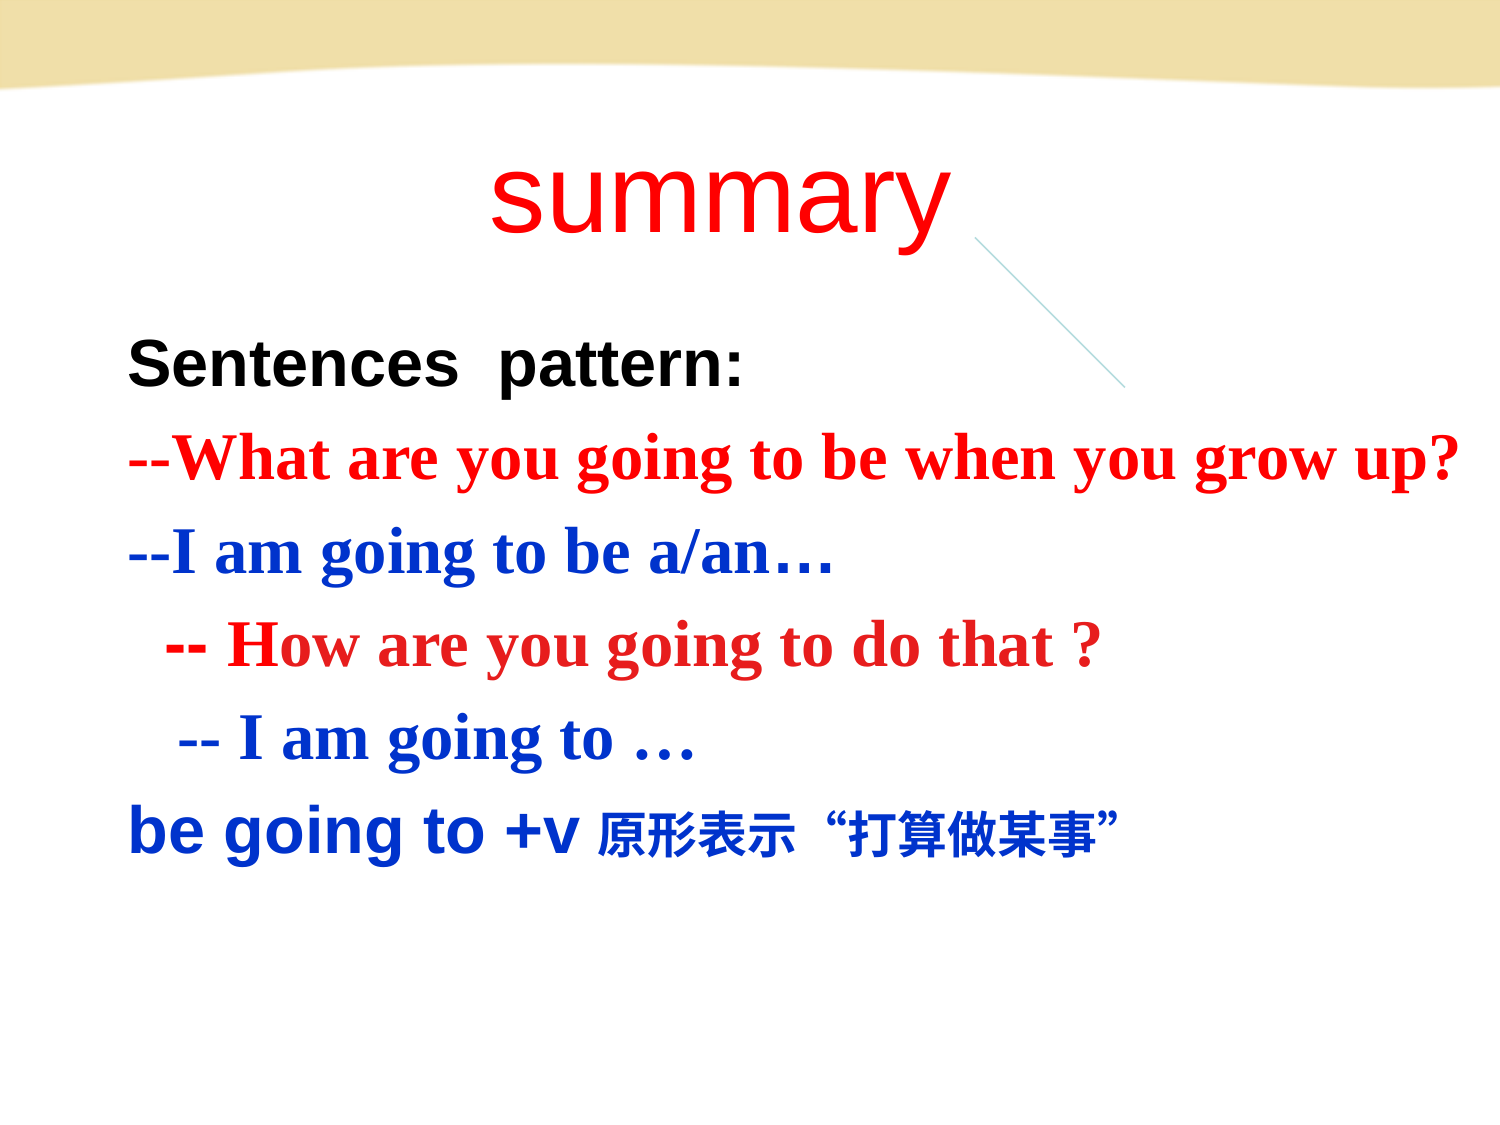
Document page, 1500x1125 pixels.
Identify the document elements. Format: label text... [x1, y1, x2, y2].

text_box summary [474, 112, 1100, 263]
list Sentences pattern: --What are you going to be when you grow up? --I am going to be a/an… -- How are you going to do that ? -- I am going to … be going to +v原形表示“打算做某事” [112, 312, 1500, 1055]
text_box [974, 237, 1126, 388]
picture [0, 0, 1500, 1125]
